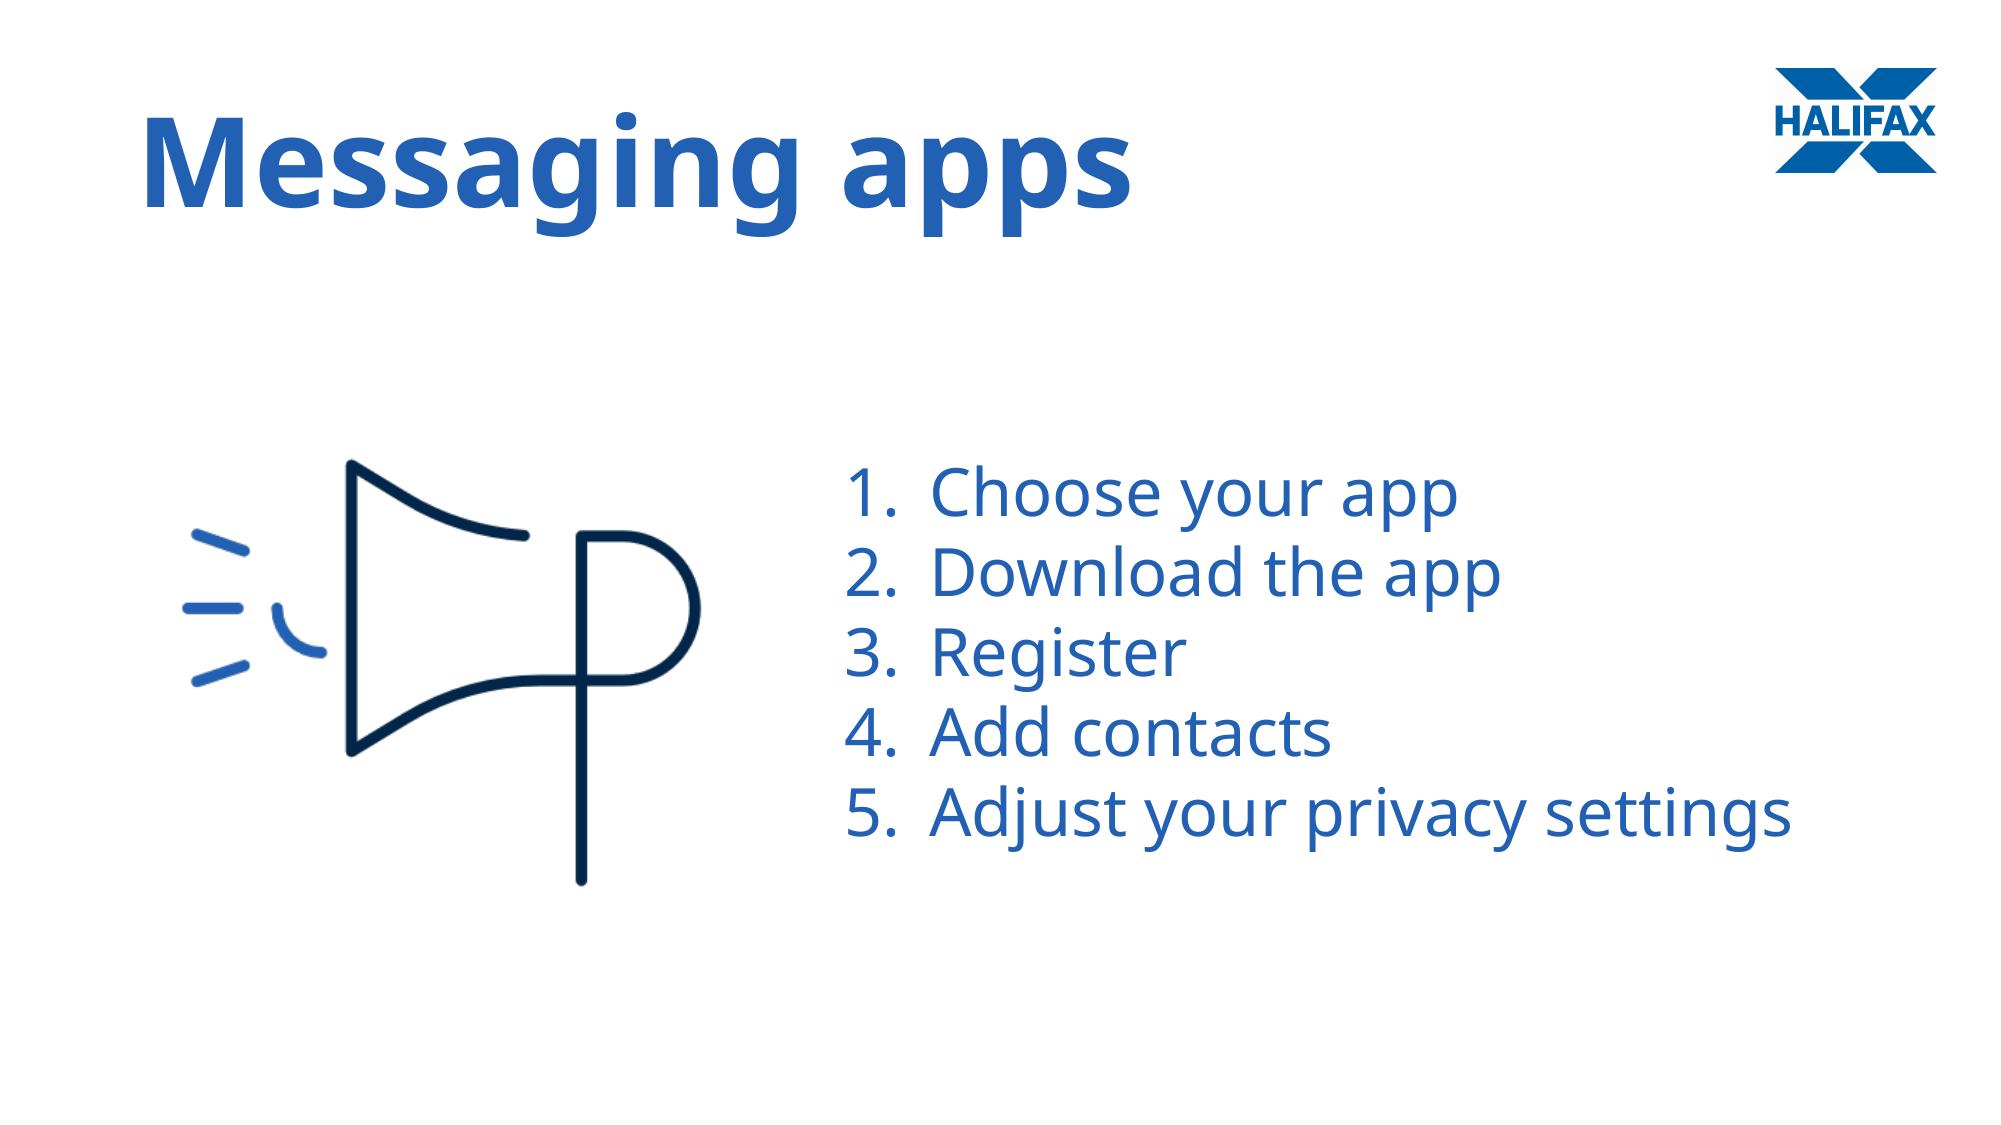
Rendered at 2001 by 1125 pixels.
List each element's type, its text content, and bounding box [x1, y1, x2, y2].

list Choose your app Download the app Register Add contacts Adjust your privacy settings [830, 328, 1879, 972]
picture [1775, 68, 1937, 173]
list Messaging apps [121, 75, 1579, 221]
picture [121, 327, 764, 972]
